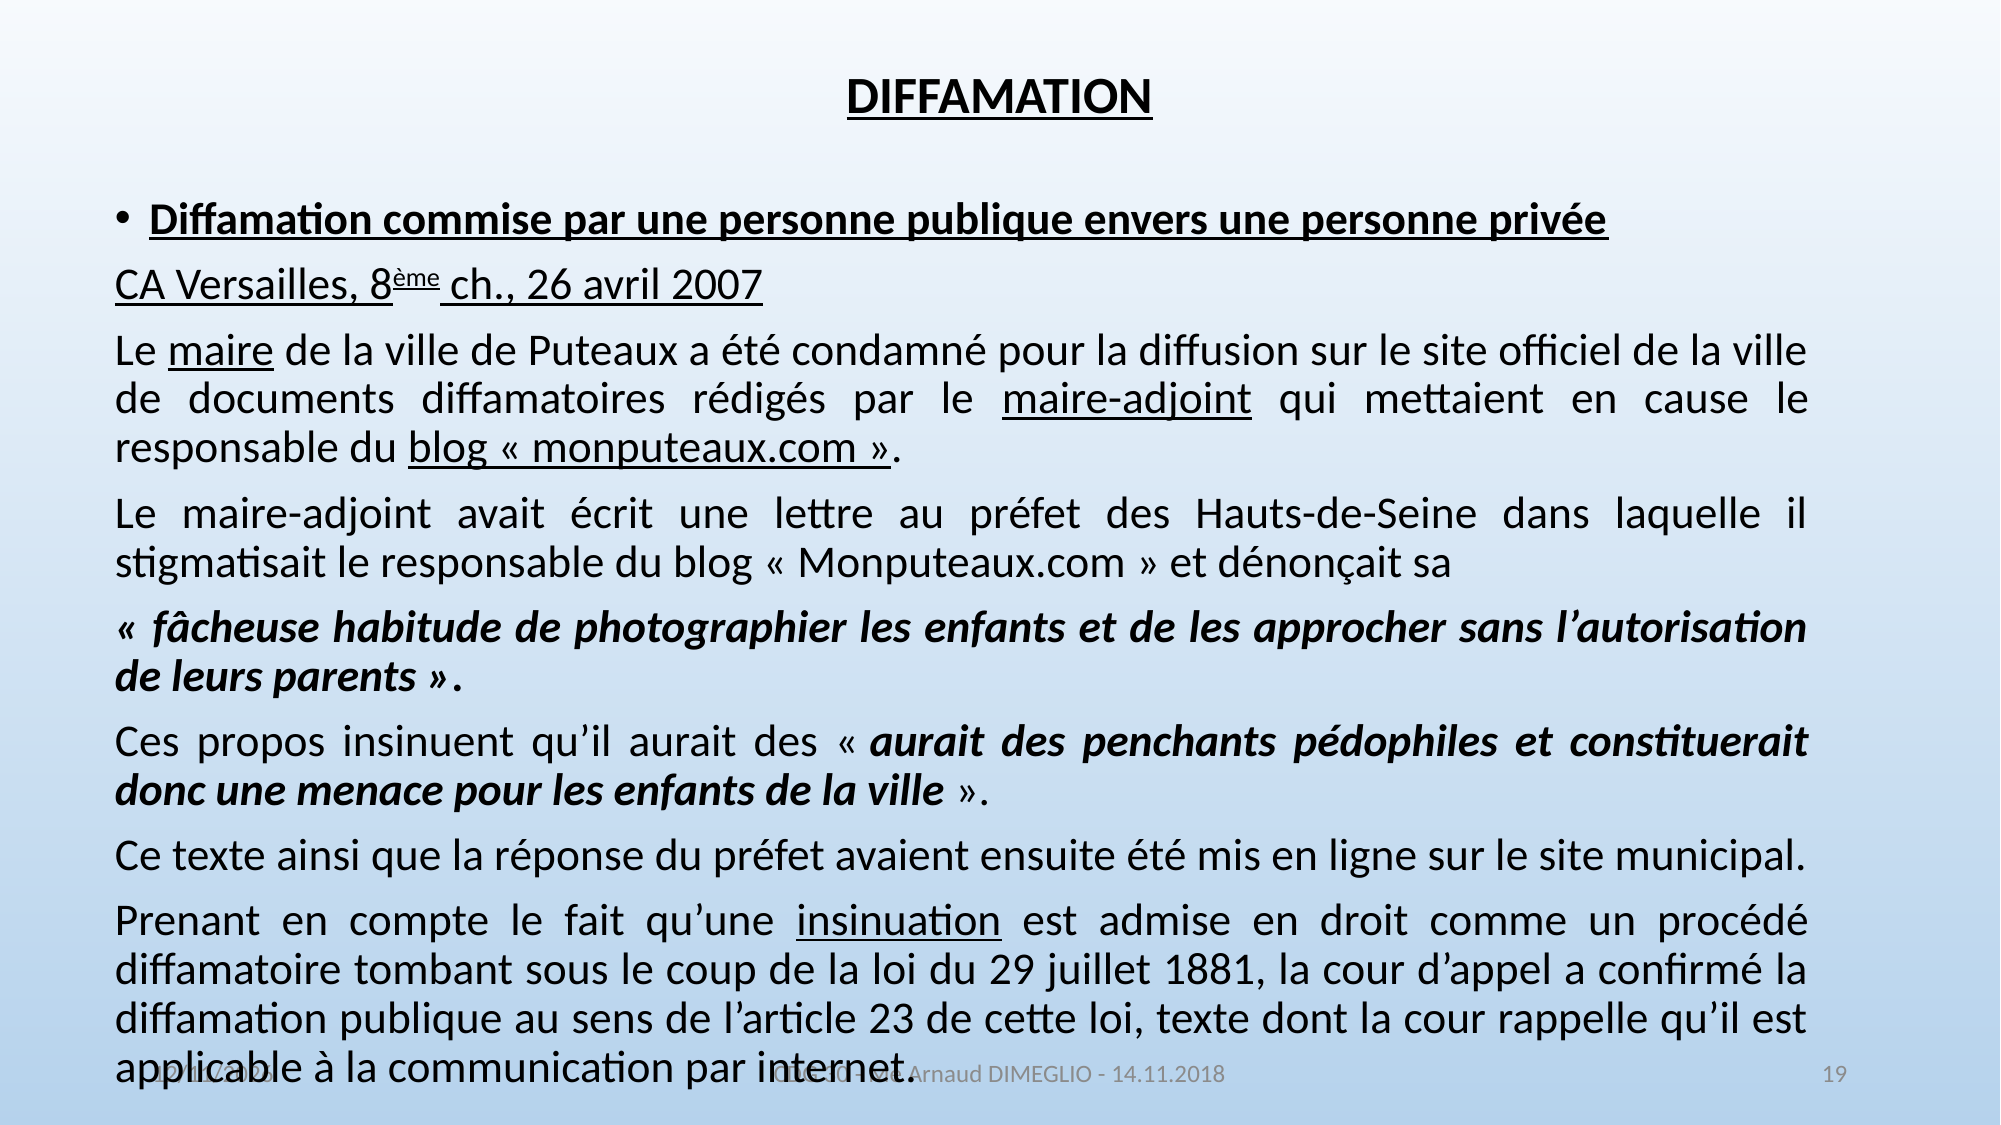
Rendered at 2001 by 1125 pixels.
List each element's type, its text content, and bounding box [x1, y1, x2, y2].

list Diffamation commise par une personne publique envers une personne privée CA Versailles, 8ème ch., 26 avril 2007 Le maire de la ville de Puteaux a été condamné pour la diffusion sur le site officiel de la ville de documents diffamatoires rédigés par le maire-adjoint qui mettaient en cause le responsable du blog « monputeaux.com ». Le maire-adjoint avait écrit une lettre au préfet des Hauts-de-Seine dans laquelle il stigmatisait le responsable du blog « Monputeaux.com » et dénonçait sa « fâcheuse habitude de photographier les enfants et de les approcher sans l’autorisation de leurs parents ». Ces propos insinuent qu’il aurait des « aurait des penchants pédophiles et constituerait donc une menace pour les enfants de la ville ». Ce texte ainsi que la réponse du préfet avaient ensuite été mis en ligne sur le site municipal. Prenant en compte le fait qu’une insinuation est admise en droit comme un procédé diffamatoire tombant sous le coup de la loi du 29 juillet 1881, la cour d’appel a confirmé la diffamation publique au sens de l’article 23 de cette loi, texte dont la cour rappelle qu’il est applicable à la communication par internet. [99, 187, 1825, 1125]
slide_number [137, 1042, 588, 1103]
title DIFFAMATION [137, 59, 1863, 252]
slide_number 19 [1412, 1042, 1863, 1103]
footer CDG 30 - Me Arnaud DIMEGLIO - 14.11.2018 [662, 1042, 1338, 1103]
